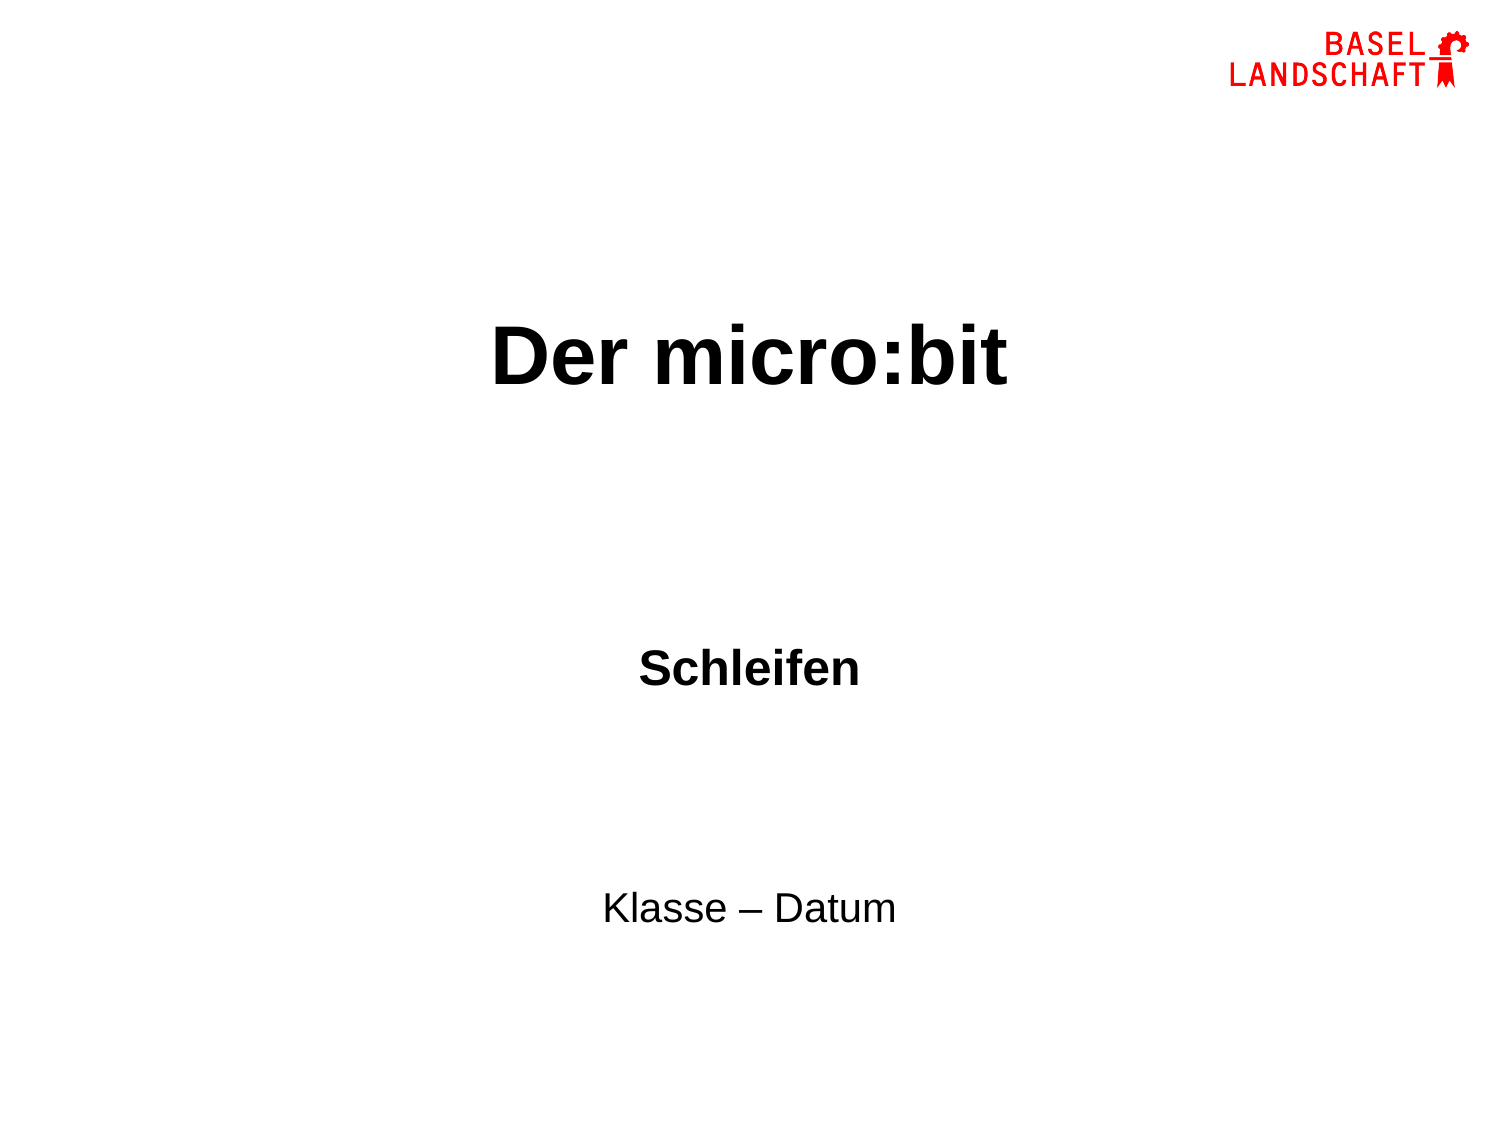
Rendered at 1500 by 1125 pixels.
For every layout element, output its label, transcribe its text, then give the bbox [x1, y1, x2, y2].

list Schleifen Klasse – Datum [29, 473, 1471, 1096]
title Der micro:bit [29, 276, 1471, 399]
picture [819, 31, 1469, 174]
